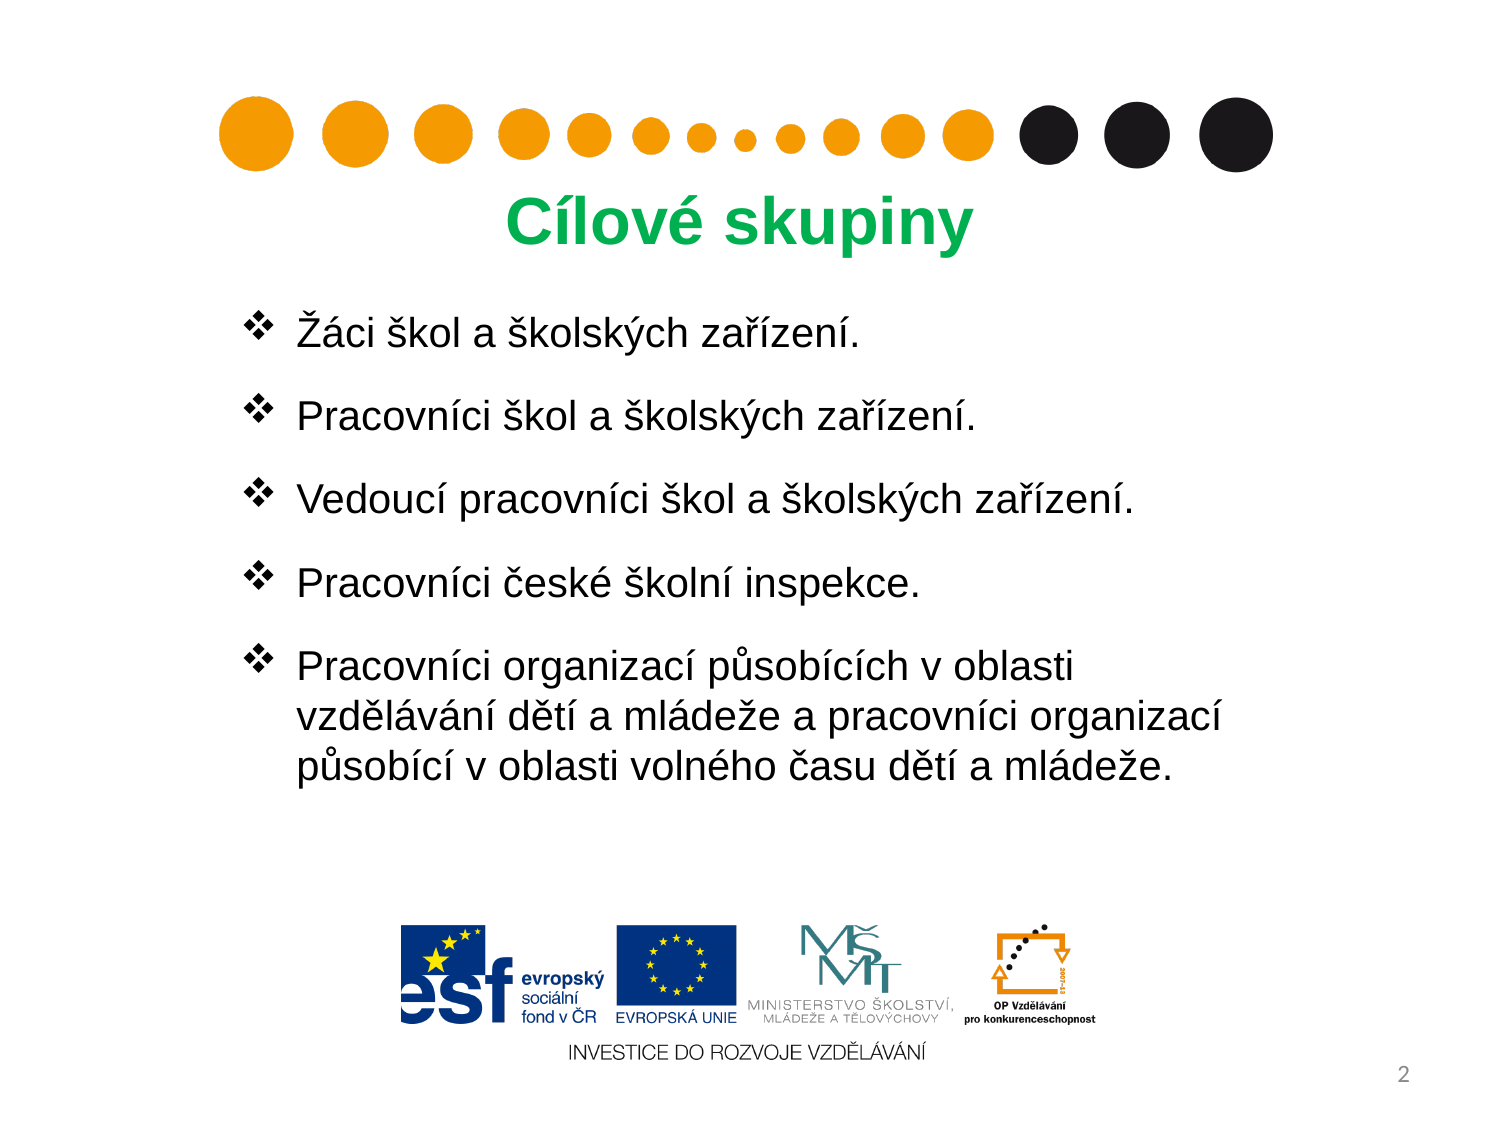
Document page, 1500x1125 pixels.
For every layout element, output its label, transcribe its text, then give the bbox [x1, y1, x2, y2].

list Žáci škol a školských zařízení. Pracovníci škol a školských zařízení. Vedoucí pracovníci škol a školských zařízení. Pracovníci české školní inspekce. Pracovníci organizací působících v oblasti vzdělávání dětí a mládeže a pracovníci organizací působící v oblasti volného času dětí a mládeže. [224, 297, 1256, 860]
picture [215, 93, 1275, 176]
slide_number 2 [1074, 1042, 1425, 1103]
title Cílové skupiny [224, 170, 1256, 274]
picture [399, 922, 1100, 1061]
